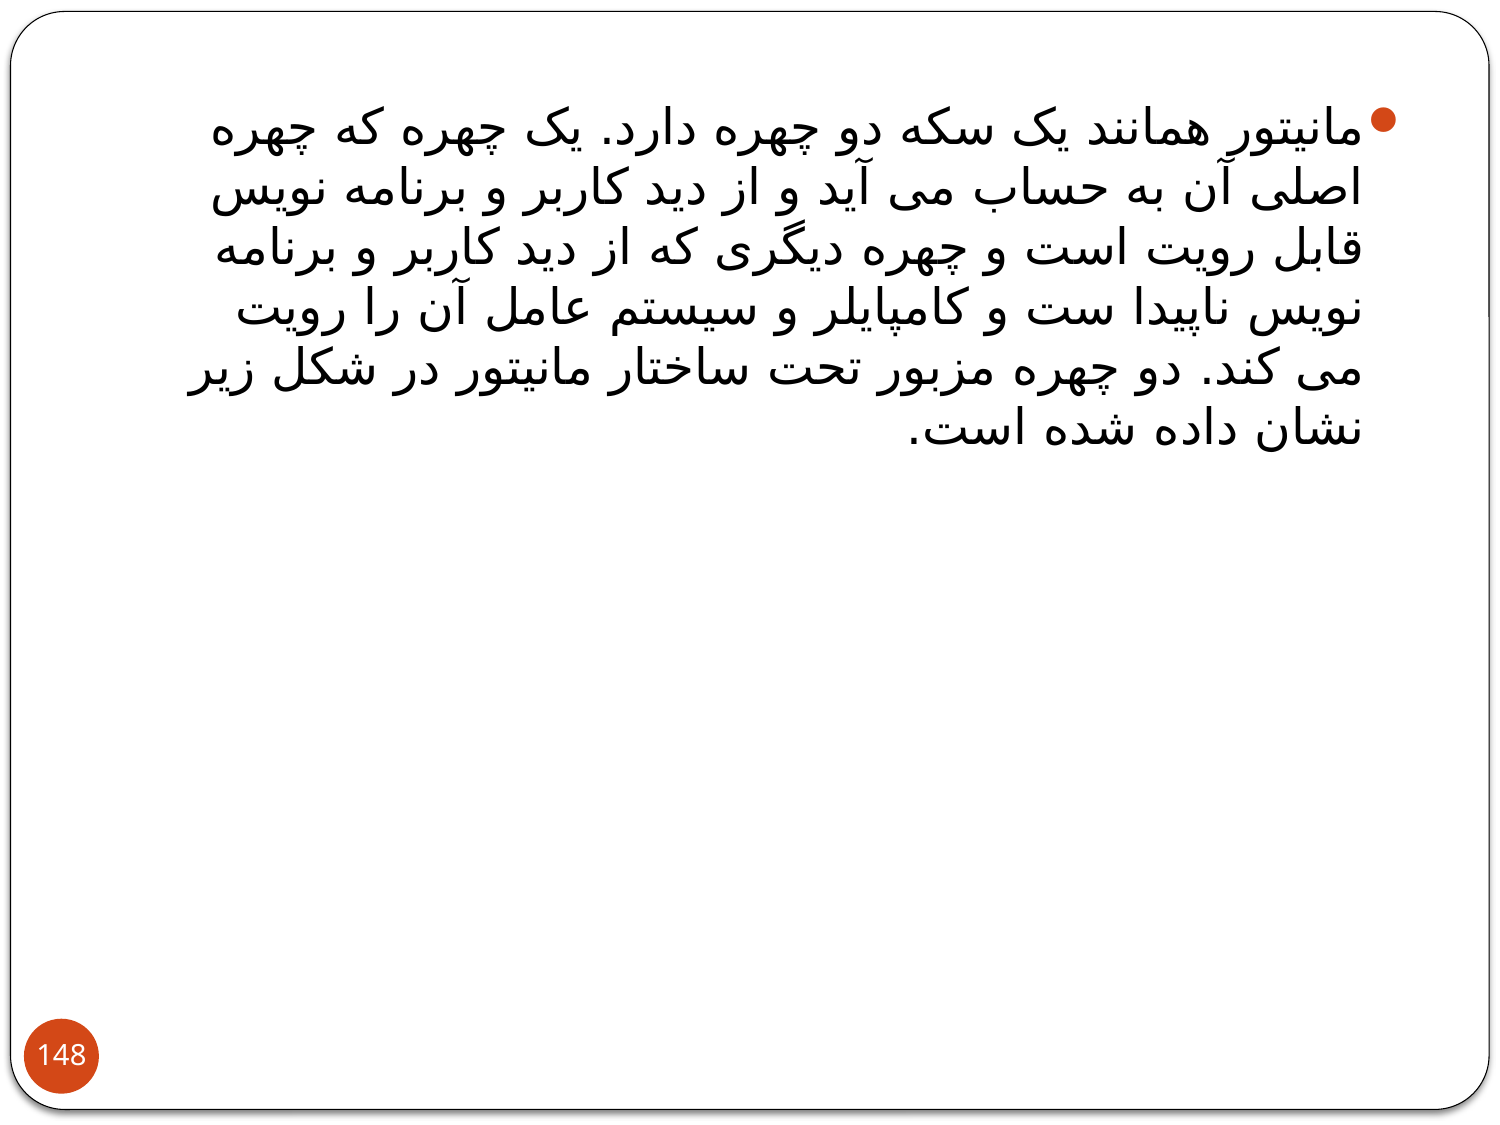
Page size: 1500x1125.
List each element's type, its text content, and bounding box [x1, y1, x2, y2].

list مانیتور همانند یک سکه دو چهره دارد. یک چهره که چهره اصلی آن به حساب می آید و از دید کاربر و برنامه نویس قابل رویت است و چهره دیگری که از دید کاربر و برنامه نویس ناپیدا ست و کامپایلر و سیستم عامل آن را رویت می کند. دو چهره مزبور تحت ساختار مانیتور در شکل زیر نشان داده شده است. [150, 87, 1425, 988]
slide_number 148 [23, 1018, 99, 1094]
